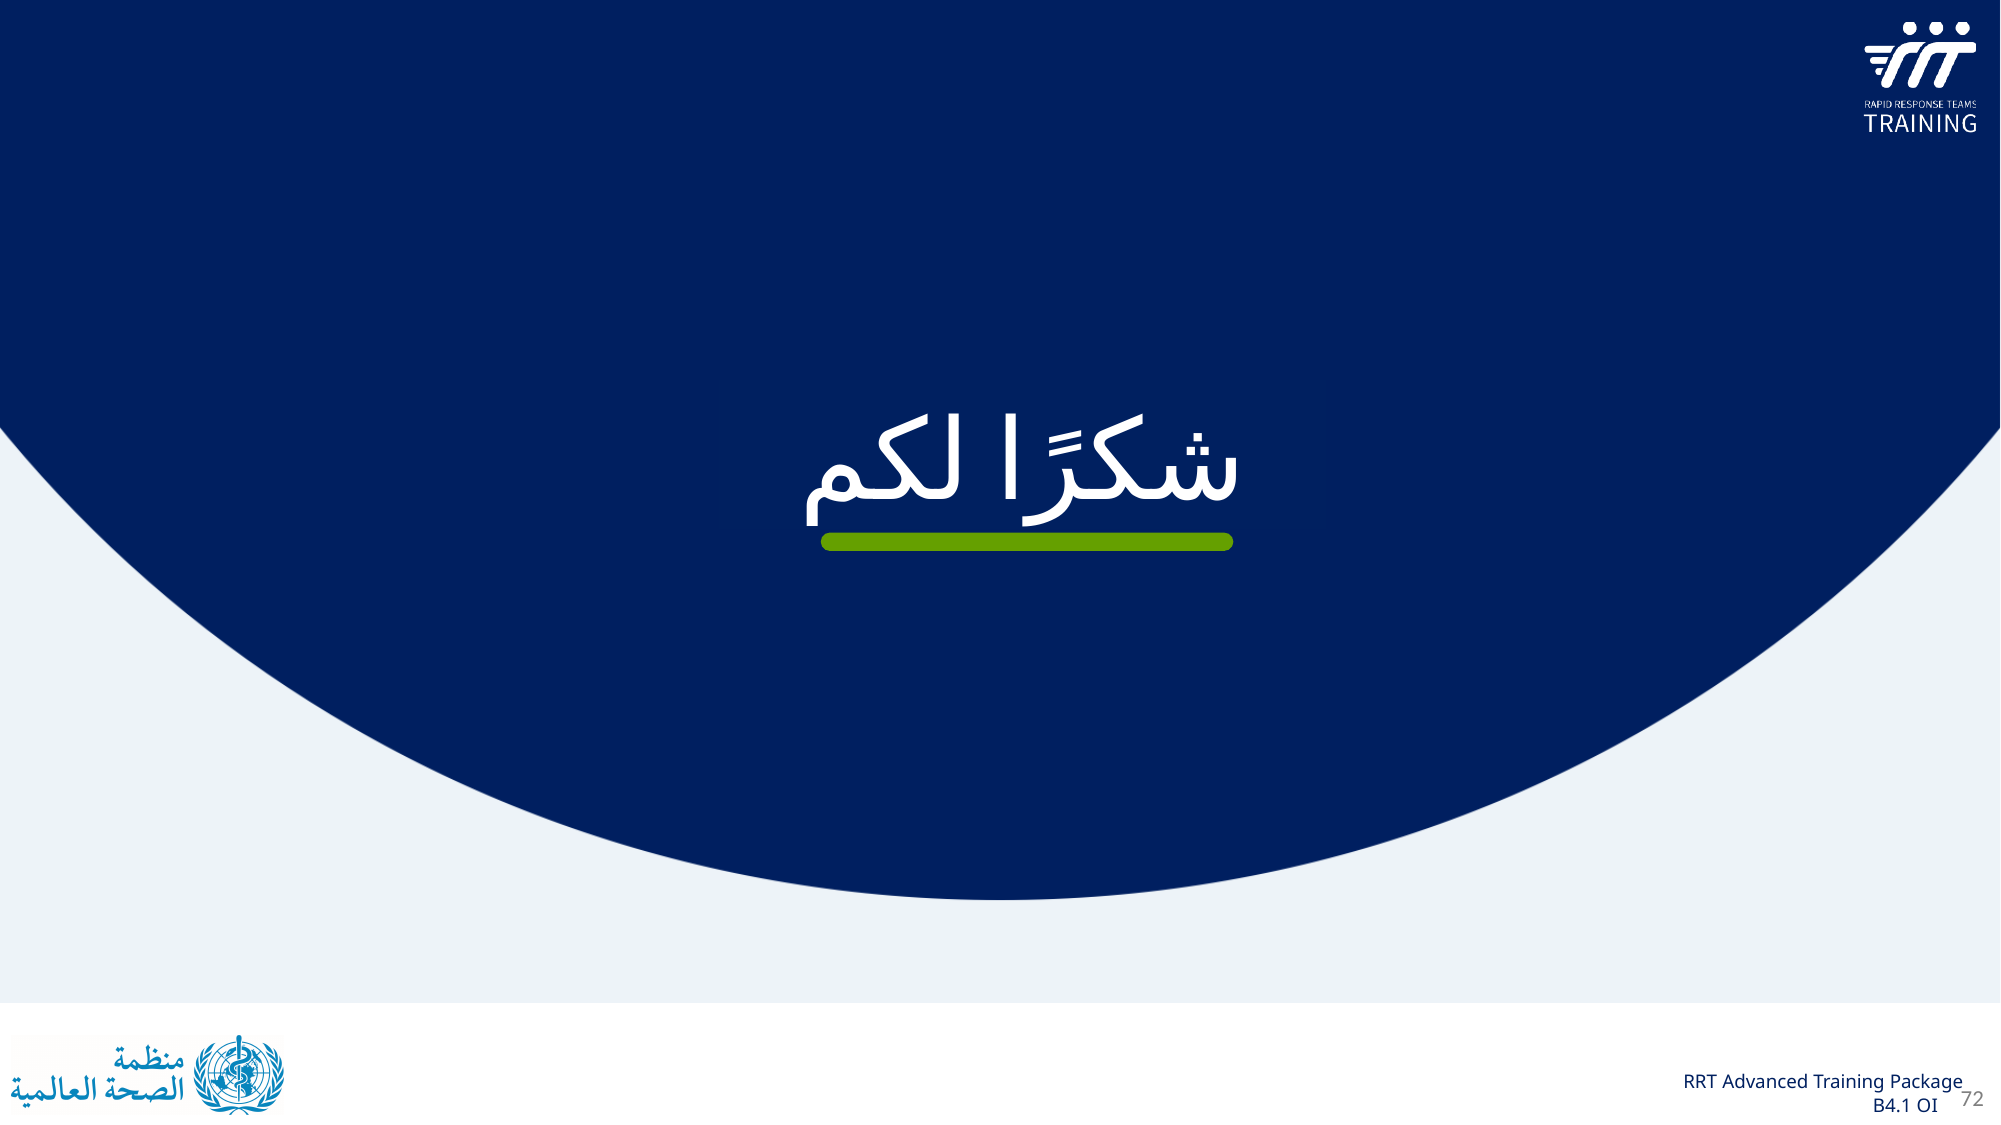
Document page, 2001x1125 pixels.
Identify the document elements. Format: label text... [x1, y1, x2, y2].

picture [0, 0, 2001, 1003]
picture [241, 1050, 247, 1059]
text_box شكرًا لكم [718, 379, 1327, 530]
picture [11, 1035, 284, 1115]
